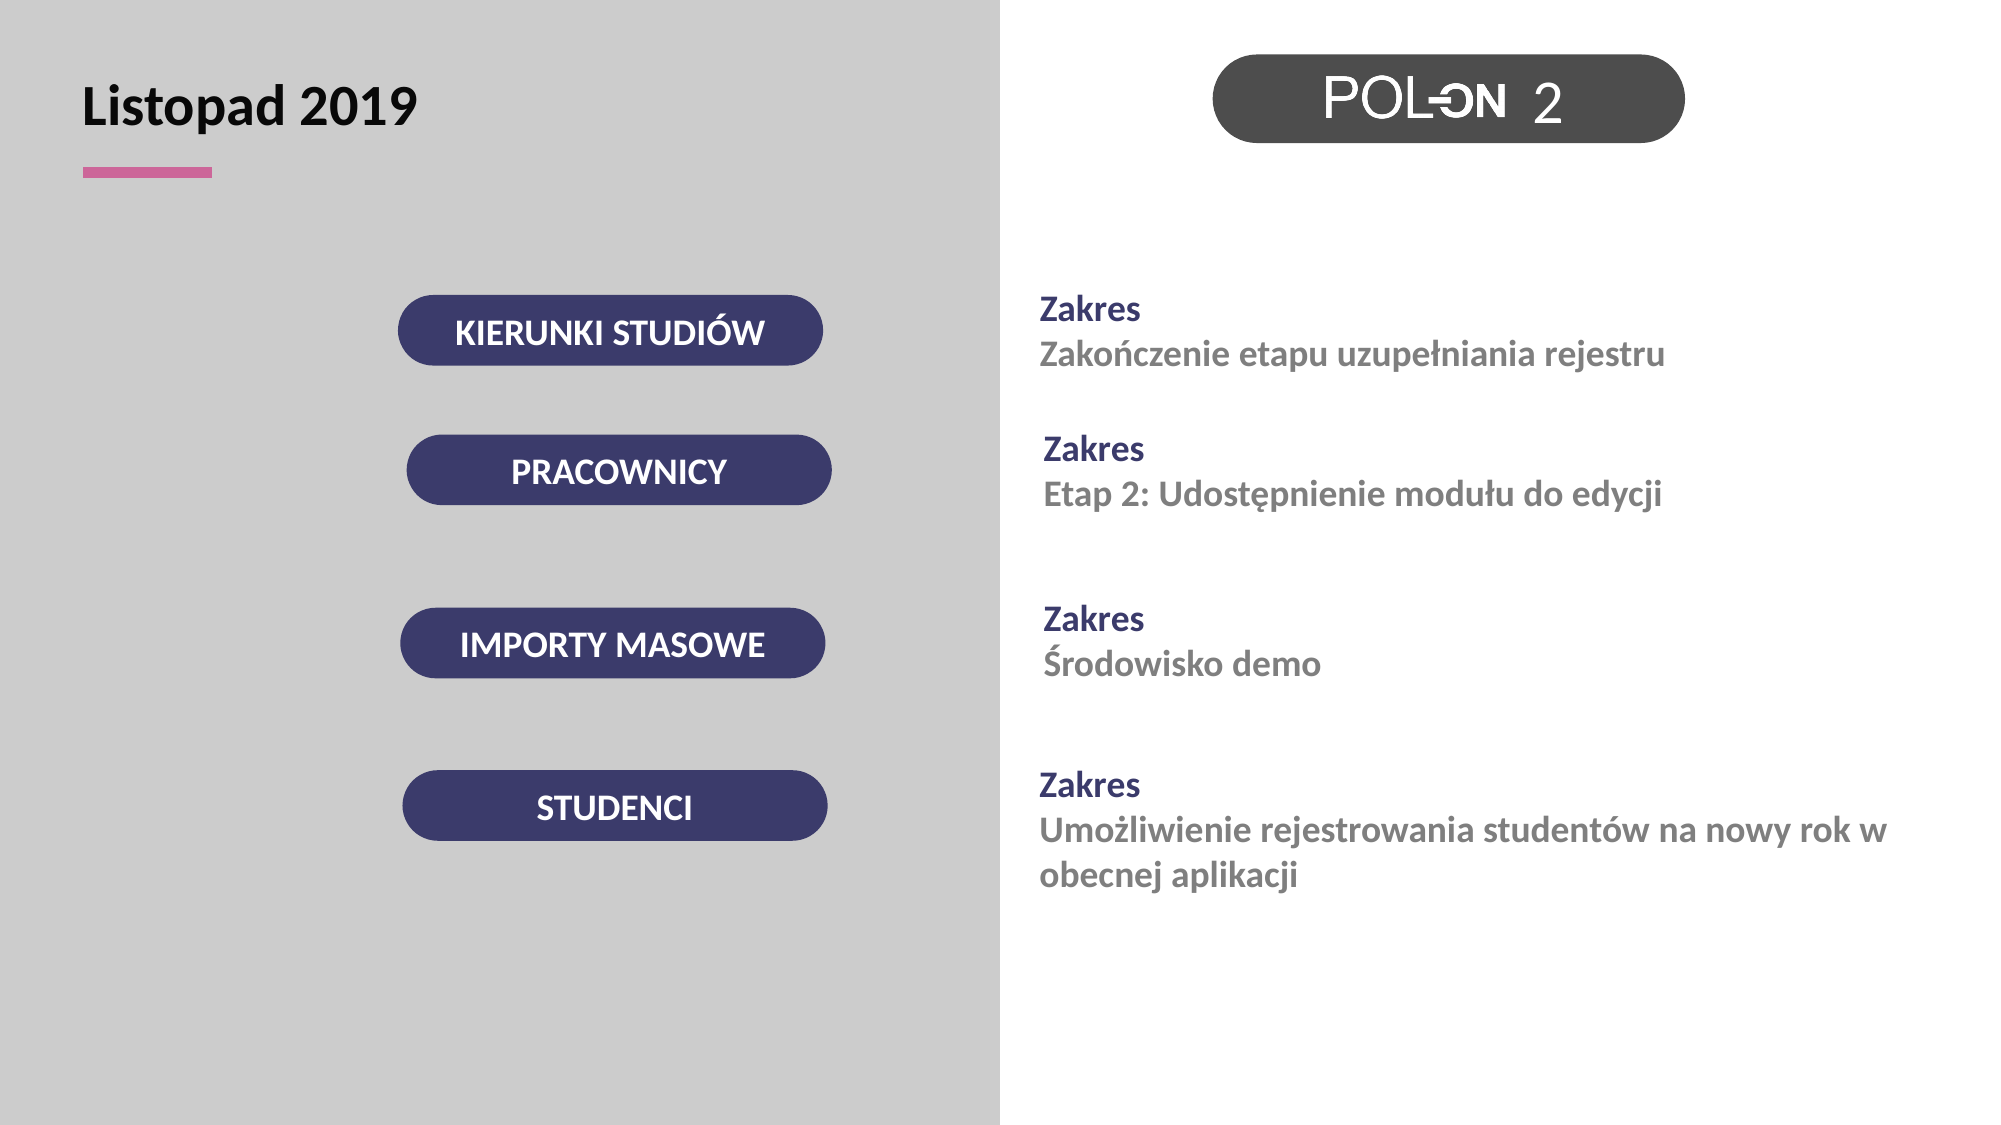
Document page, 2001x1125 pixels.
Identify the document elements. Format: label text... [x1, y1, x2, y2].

text_box IMPORTY MASOWE [398, 605, 828, 681]
text_box PRACOWNICY [404, 432, 834, 508]
text_box STUDENCI [400, 768, 830, 843]
text_box KIERUNKI STUDIÓW [395, 292, 826, 368]
text_box Zakres Etap 2: Udostępnienie modułu do edycji [1043, 416, 1965, 522]
title Listopad 2019 [82, 33, 1898, 170]
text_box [1212, 54, 1686, 144]
text_box Zakres Środowisko demo [1043, 586, 2000, 691]
text_box Zakres Zakończenie etapu uzupełniania rejestru [1039, 276, 1962, 382]
text_box Zakres Umożliwienie rejestrowania studentów na nowy rok w obecnej aplikacji [1039, 752, 1961, 903]
